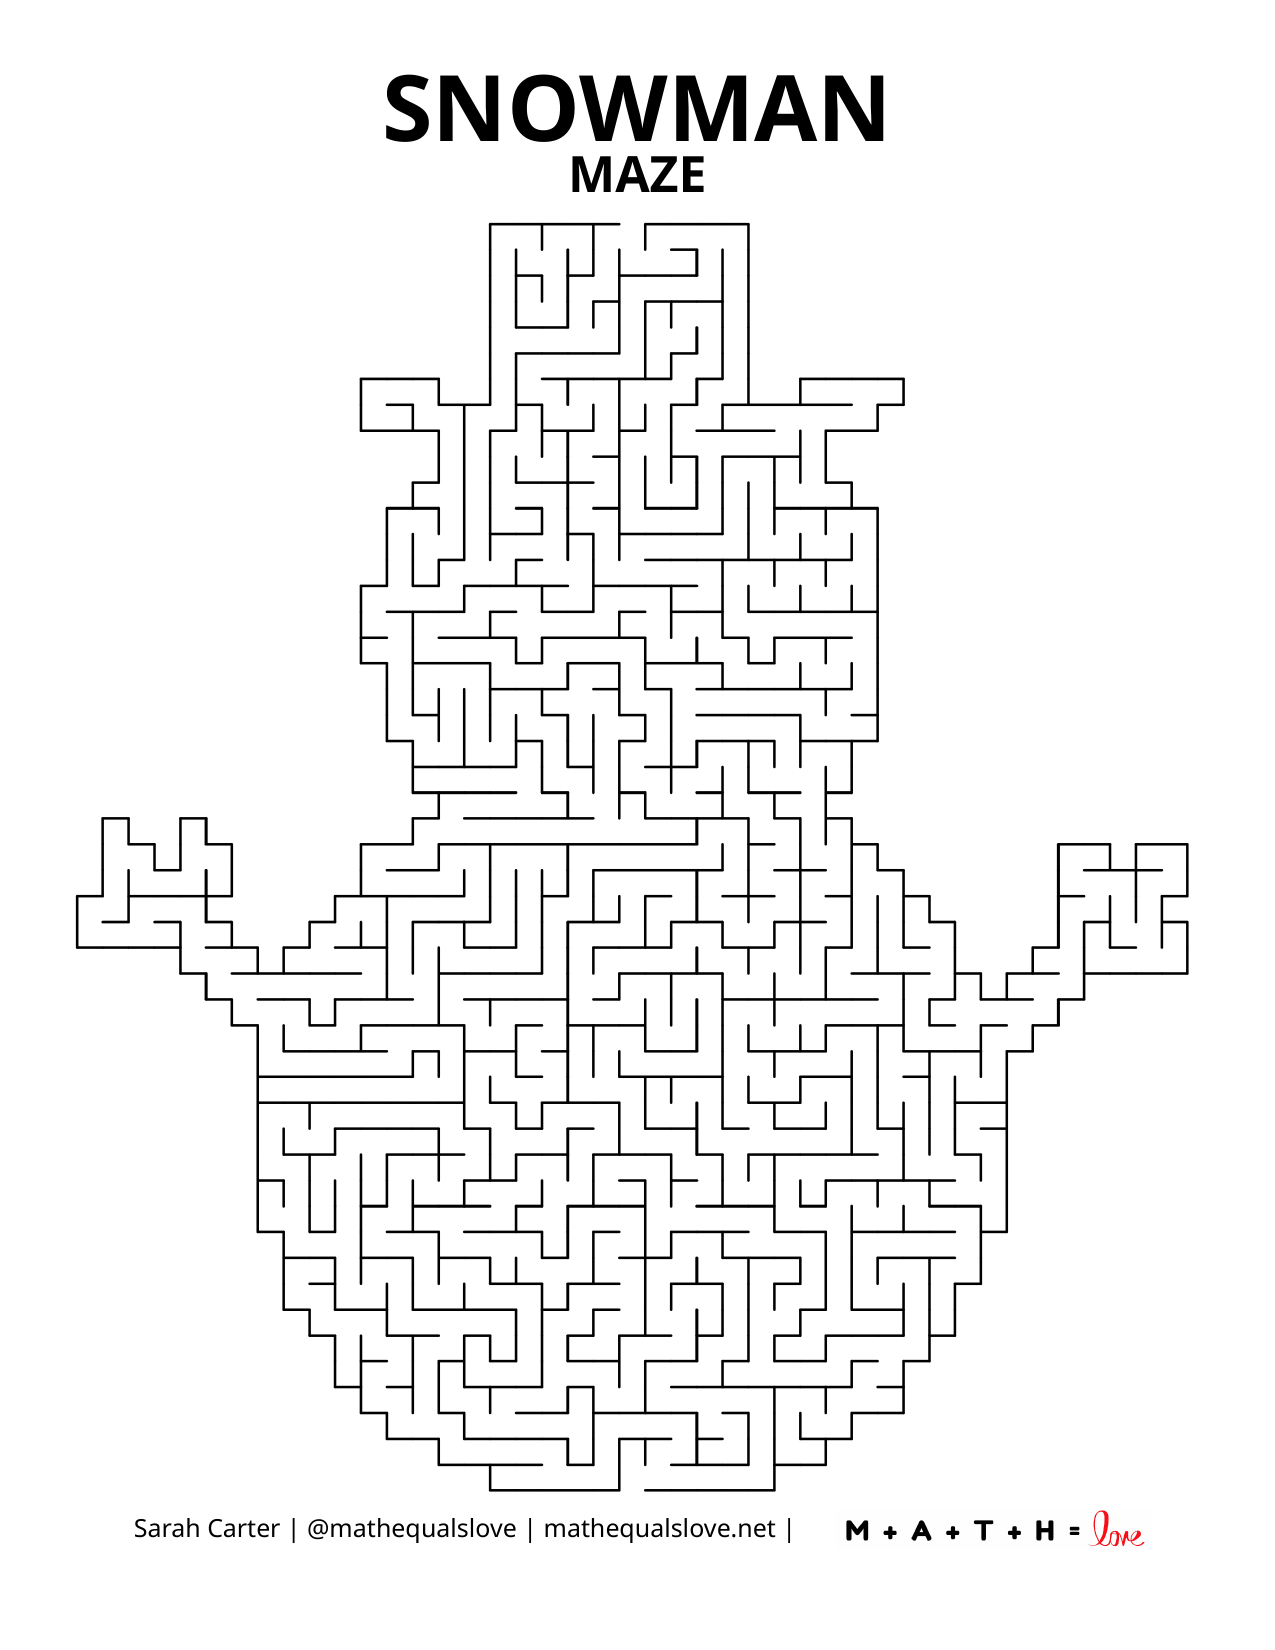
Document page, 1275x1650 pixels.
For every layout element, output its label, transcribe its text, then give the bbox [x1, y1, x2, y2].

text_box MAZE [318, 135, 957, 211]
text_box SNOWMAN [97, 50, 1177, 160]
picture [74, 222, 1190, 1493]
picture [834, 1507, 1153, 1551]
text_box Sarah Carter | @mathequalslove | mathequalslove.net | [119, 1505, 1199, 1550]
